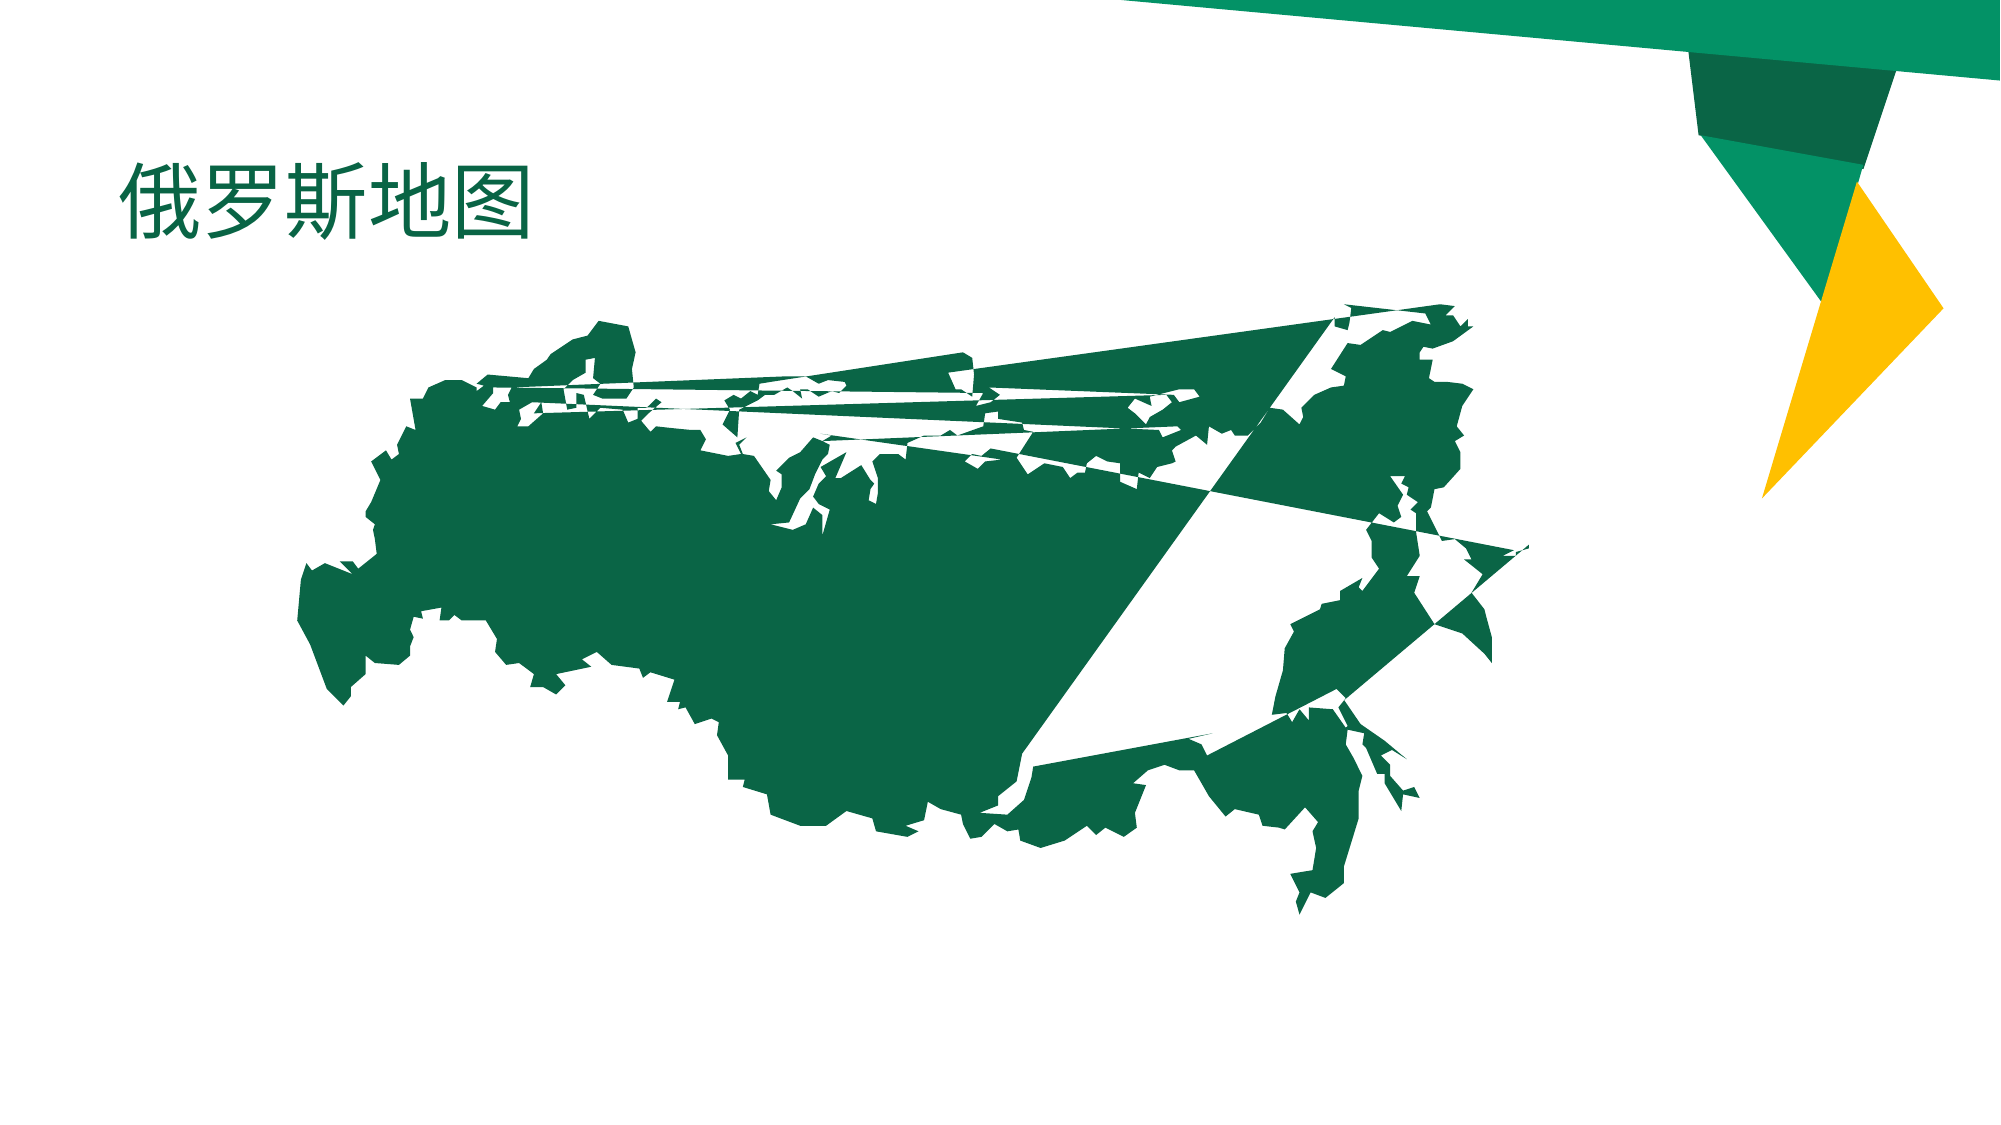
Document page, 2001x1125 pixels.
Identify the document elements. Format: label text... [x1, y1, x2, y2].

text_box [1121, 0, 2000, 81]
text_box [1761, 181, 1944, 499]
text_box [1688, 53, 1896, 170]
text_box 俄罗斯地图 [103, 141, 1063, 259]
text_box [297, 304, 1529, 915]
text_box [1700, 135, 1864, 301]
